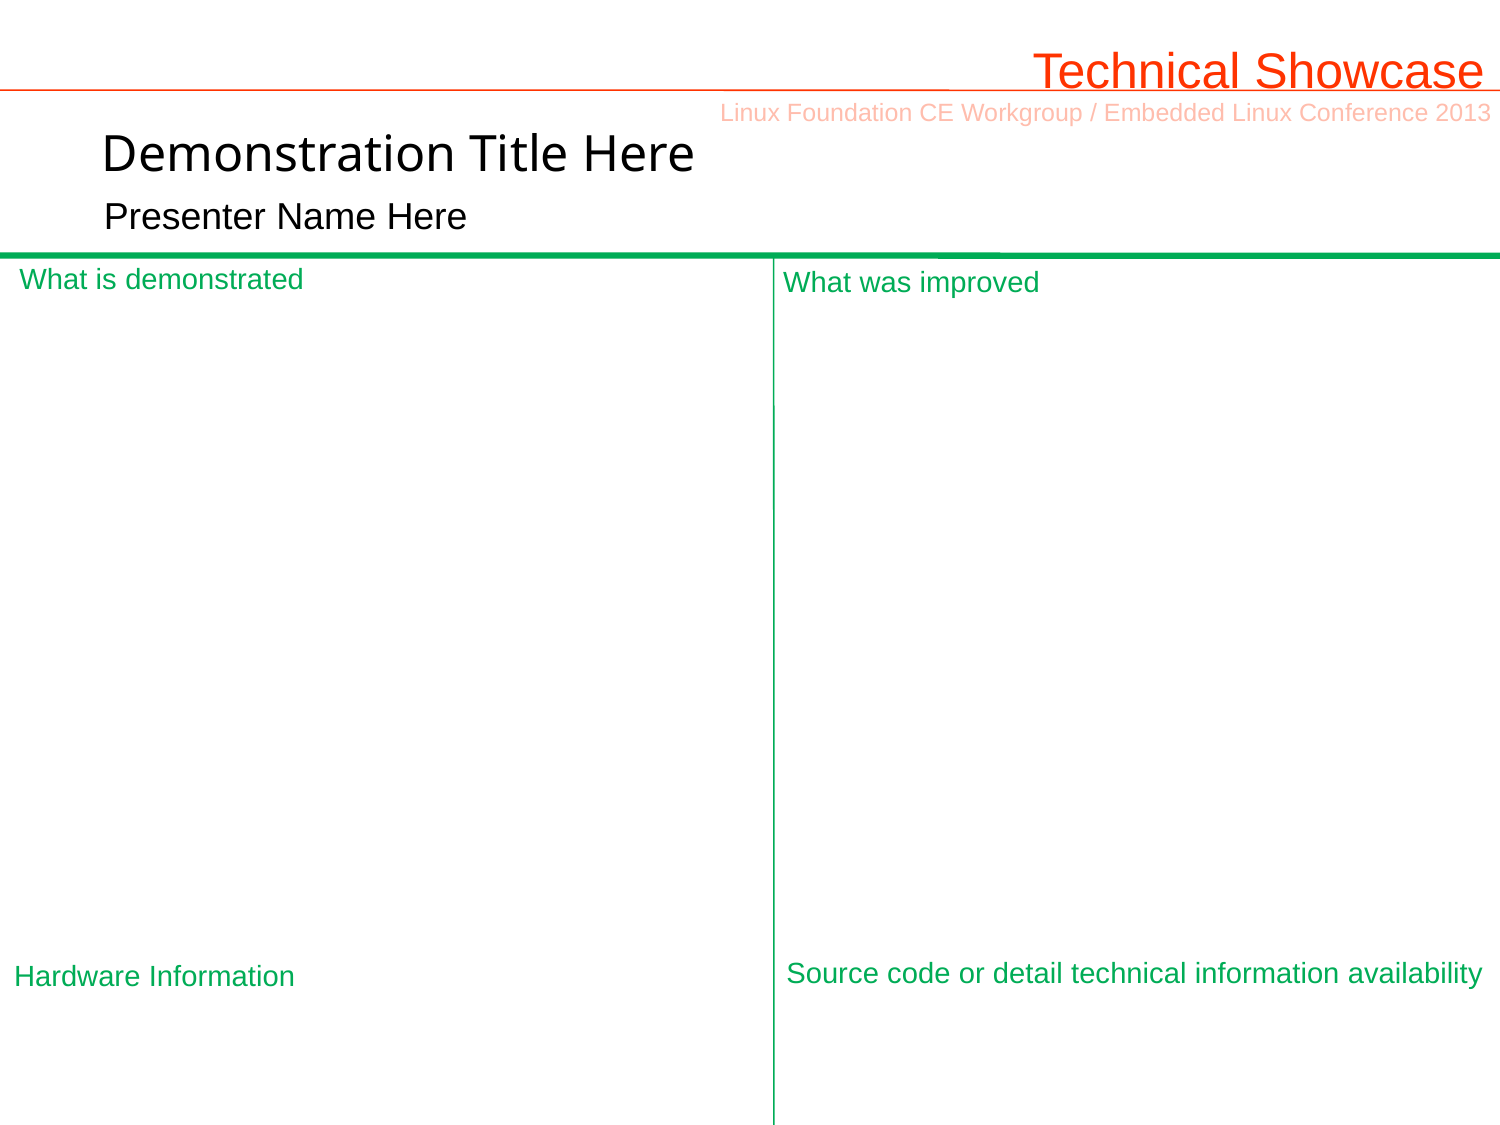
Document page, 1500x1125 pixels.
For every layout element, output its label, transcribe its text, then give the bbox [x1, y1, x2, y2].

text_box Presenter Name Here [89, 184, 483, 245]
text_box Demonstration Title Here [86, 113, 808, 189]
